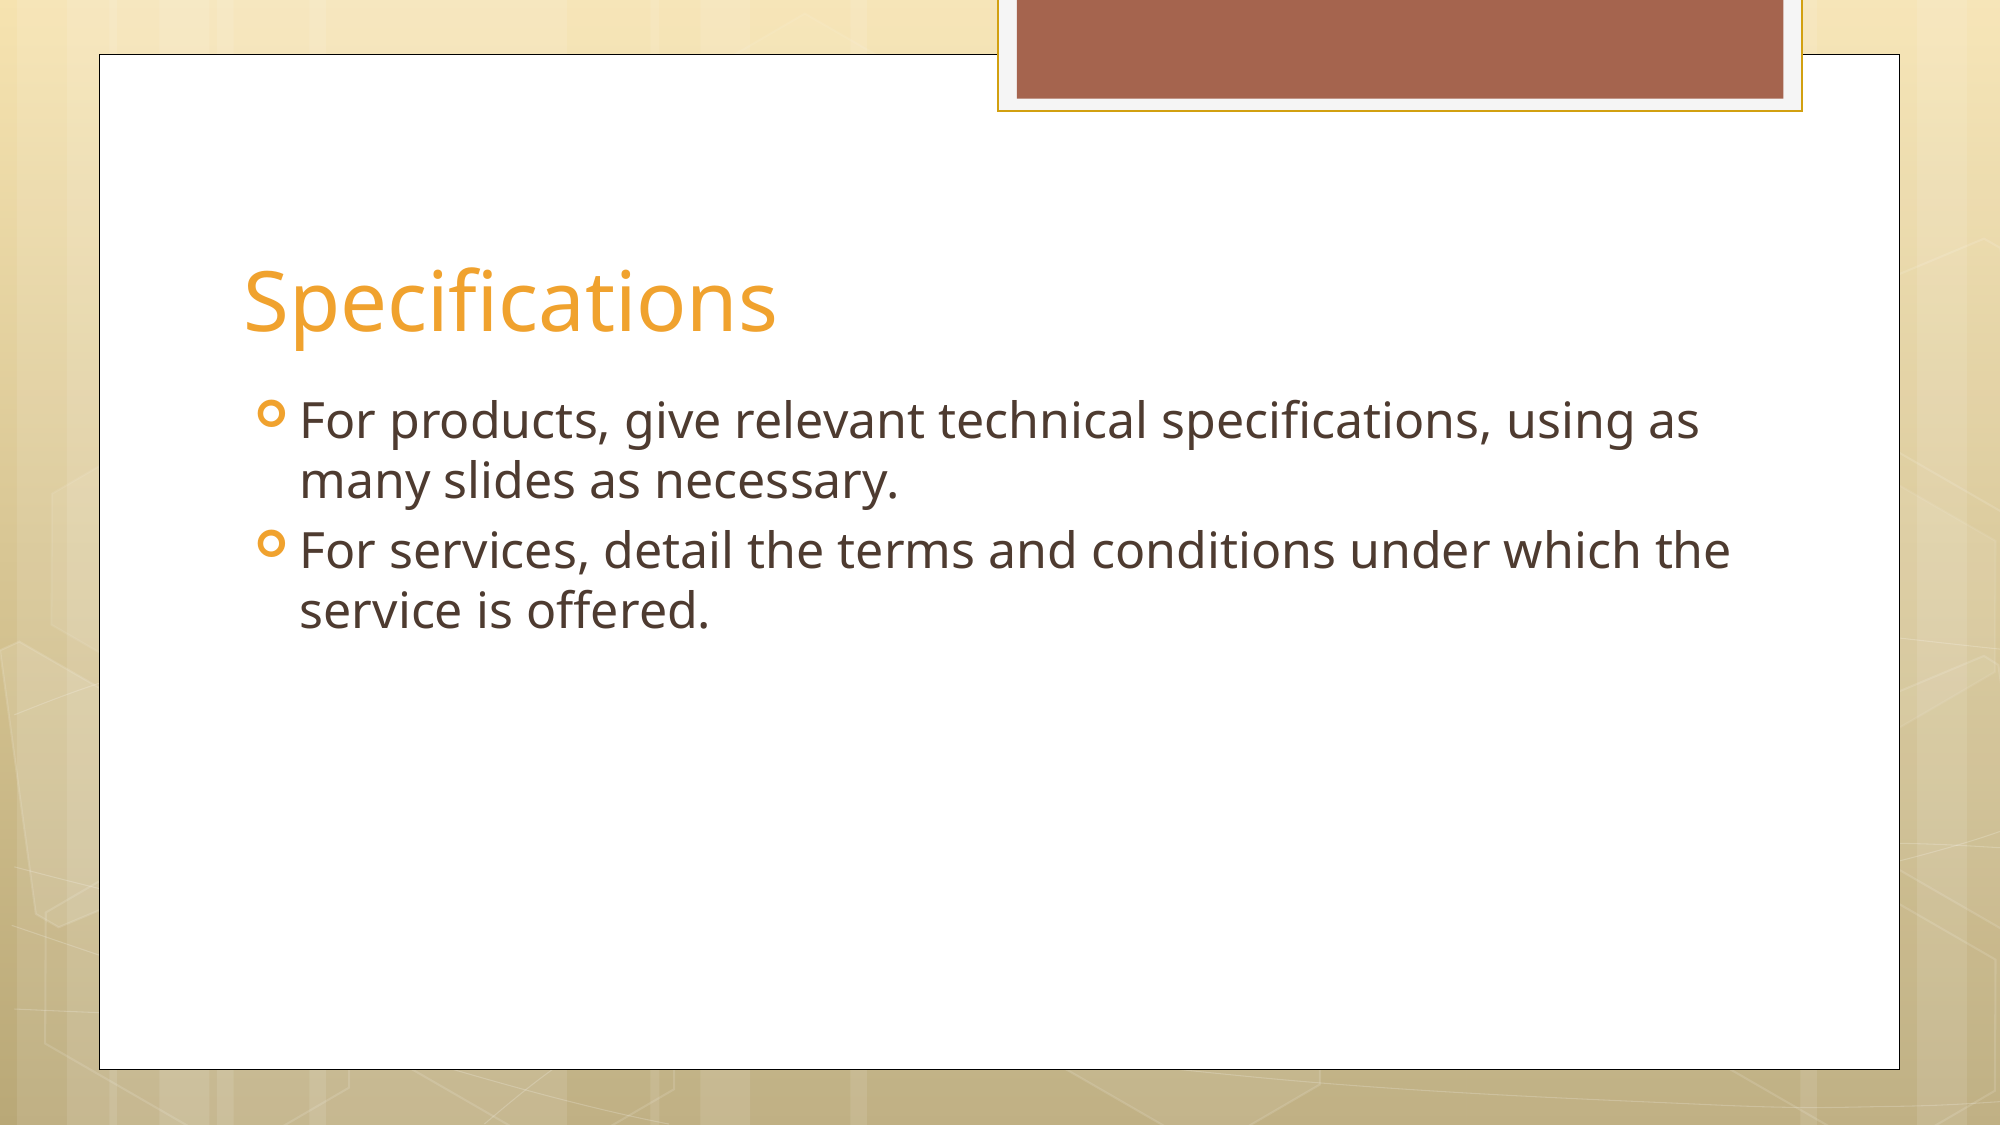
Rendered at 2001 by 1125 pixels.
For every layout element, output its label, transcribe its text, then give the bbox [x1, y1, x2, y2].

list For products, give relevant technical specifications, using as many slides as necessary. For services, detail the terms and conditions under which the service is offered. [228, 381, 1769, 957]
title Specifications [228, 168, 1765, 357]
